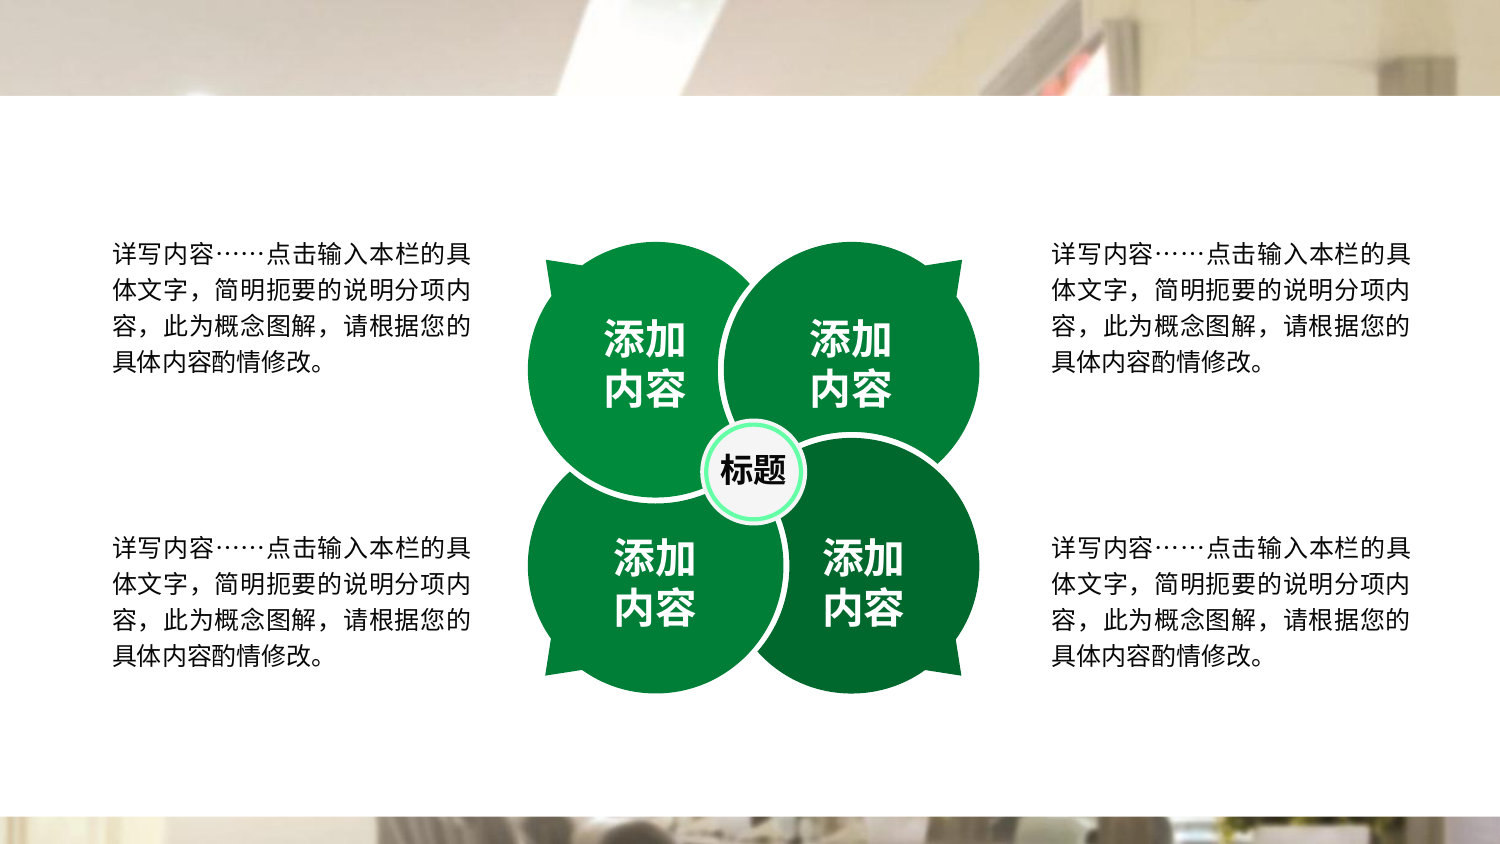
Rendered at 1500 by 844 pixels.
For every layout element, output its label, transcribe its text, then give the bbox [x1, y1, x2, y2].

picture [0, 817, 1500, 844]
picture [0, 0, 1500, 95]
text_box 详写内容……点击输入本栏的具体文字，简明扼要的说明分项内容，此为概念图解，请根据您的具体内容酌情修改。 [112, 232, 472, 377]
text_box 详写内容……点击输入本栏的具体文字，简明扼要的说明分项内容，此为概念图解，请根据您的具体内容酌情修改。 [112, 527, 472, 671]
text_box 详写内容……点击输入本栏的具体文字，简明扼要的说明分项内容，此为概念图解，请根据您的具体内容酌情修改。 [1051, 527, 1412, 671]
text_box 详写内容……点击输入本栏的具体文字，简明扼要的说明分项内容，此为概念图解，请根据您的具体内容酌情修改。 [1051, 232, 1412, 377]
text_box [527, 241, 980, 694]
